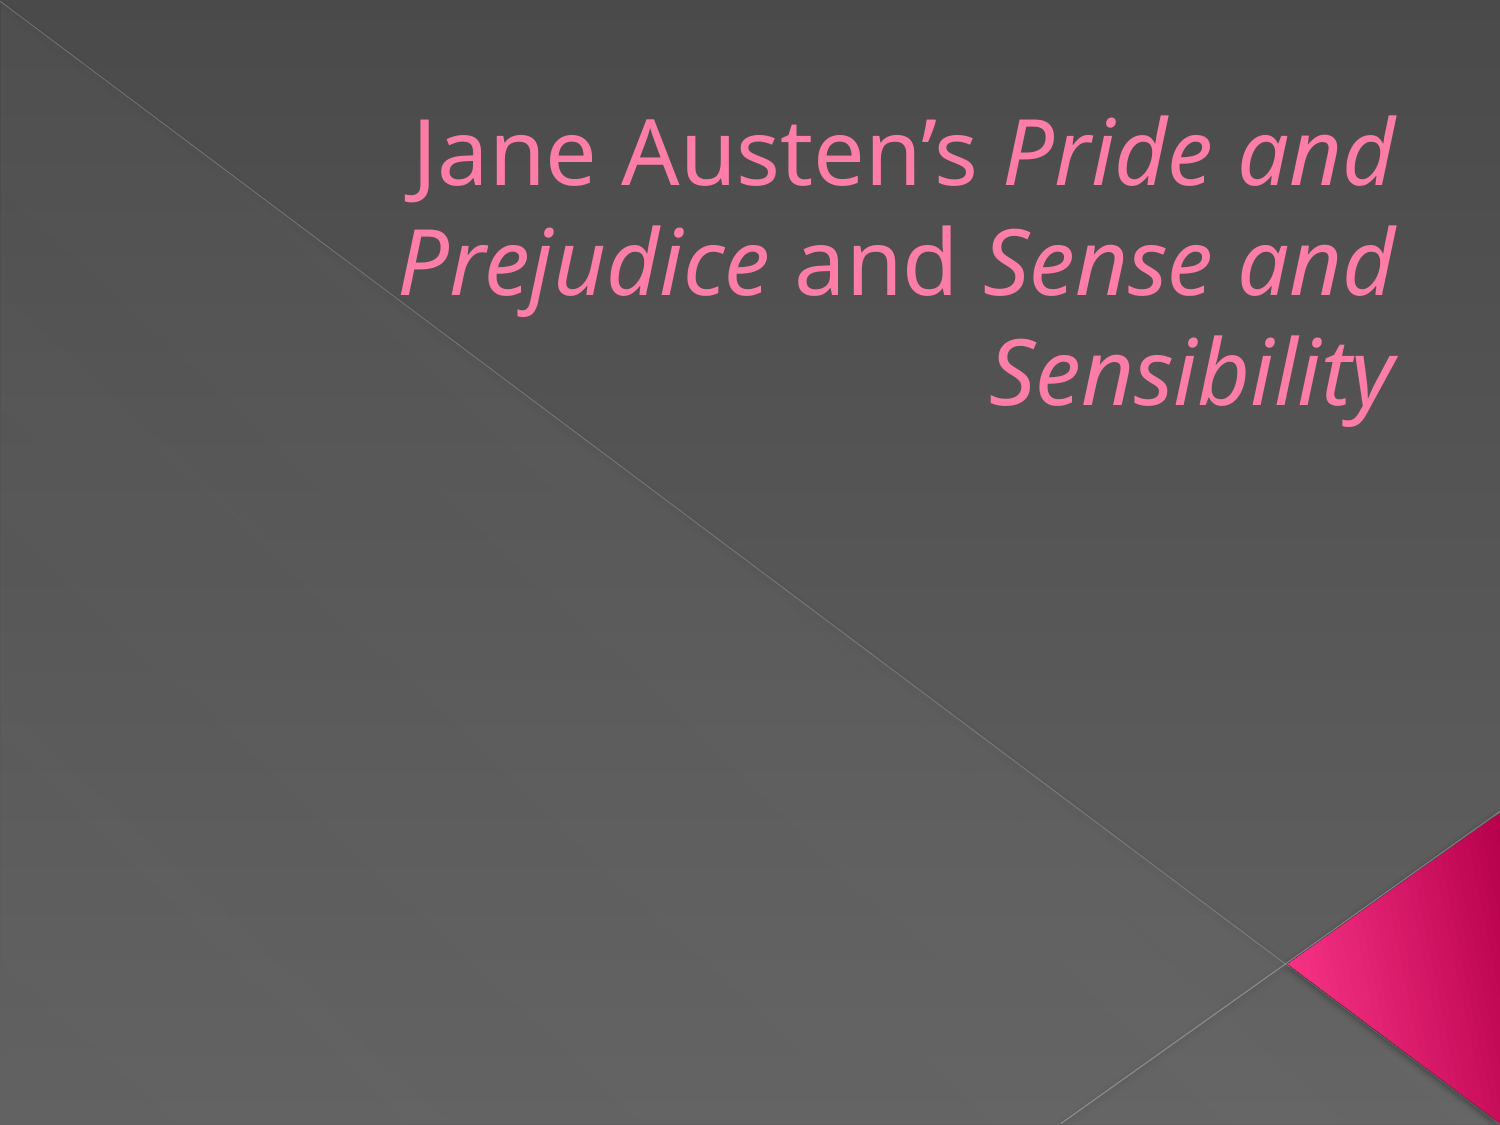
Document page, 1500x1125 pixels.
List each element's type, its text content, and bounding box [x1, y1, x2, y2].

title Jane Austen’s Pride and Prejudice and Sense and Sensibility [87, 62, 1411, 431]
